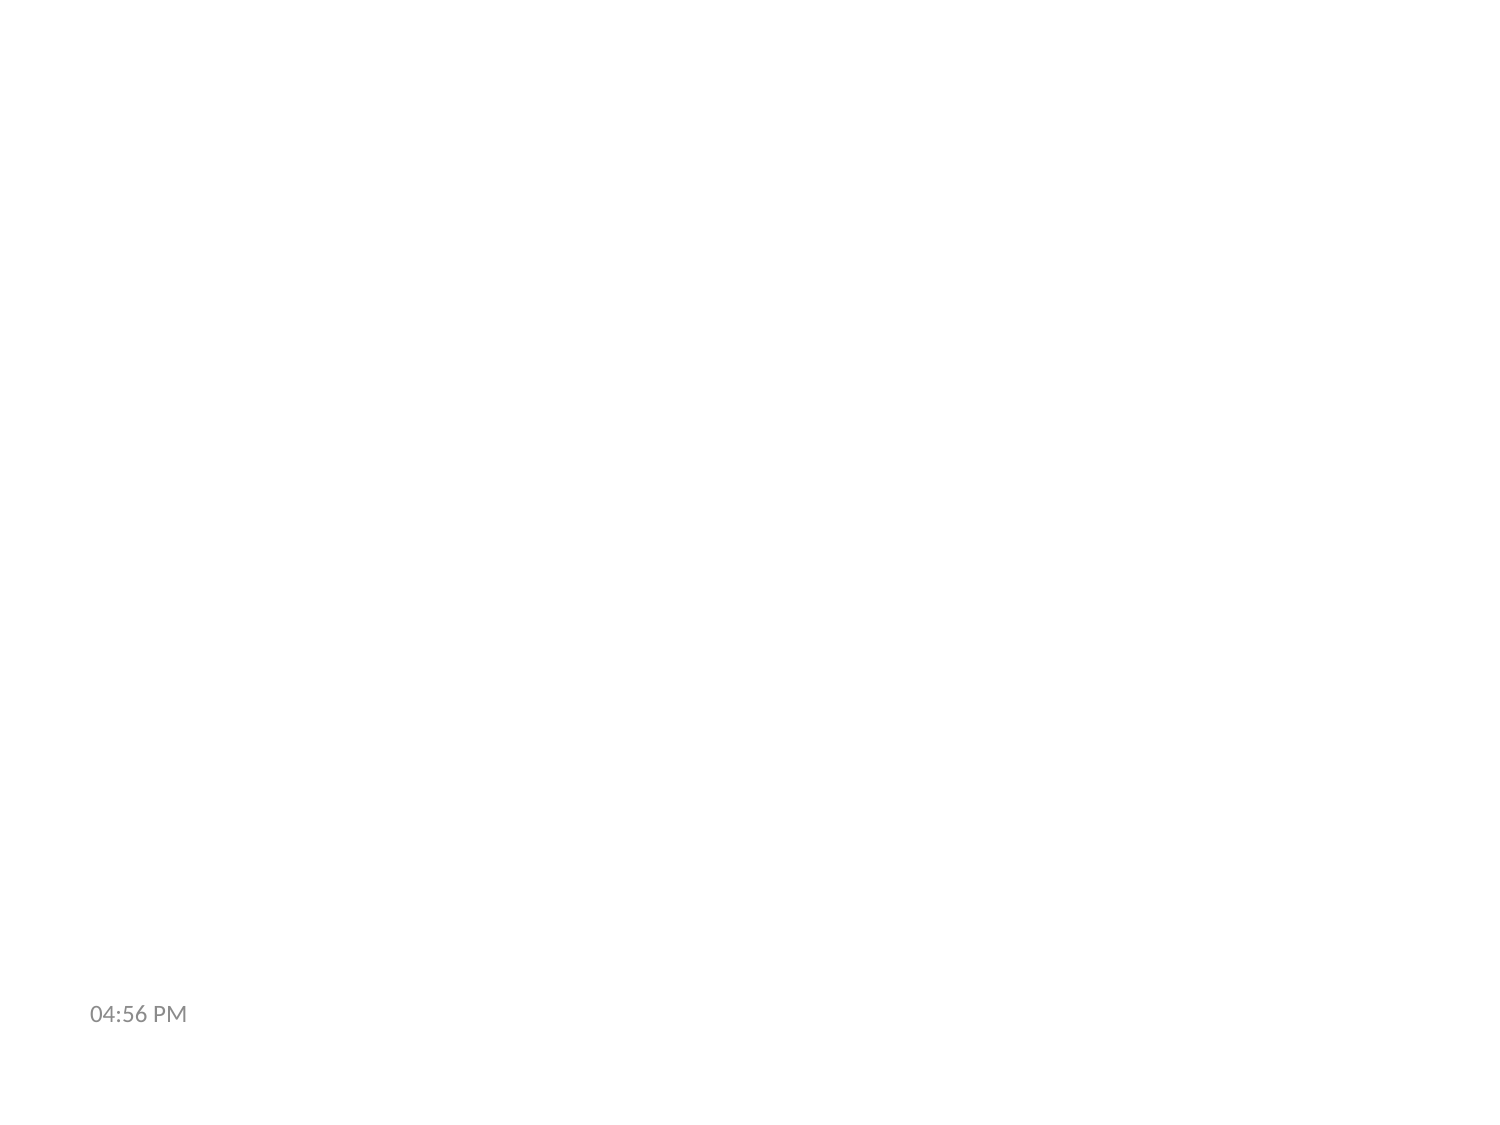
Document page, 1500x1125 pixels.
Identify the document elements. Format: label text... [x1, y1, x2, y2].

text_box 3:35 PM [75, 982, 425, 1043]
